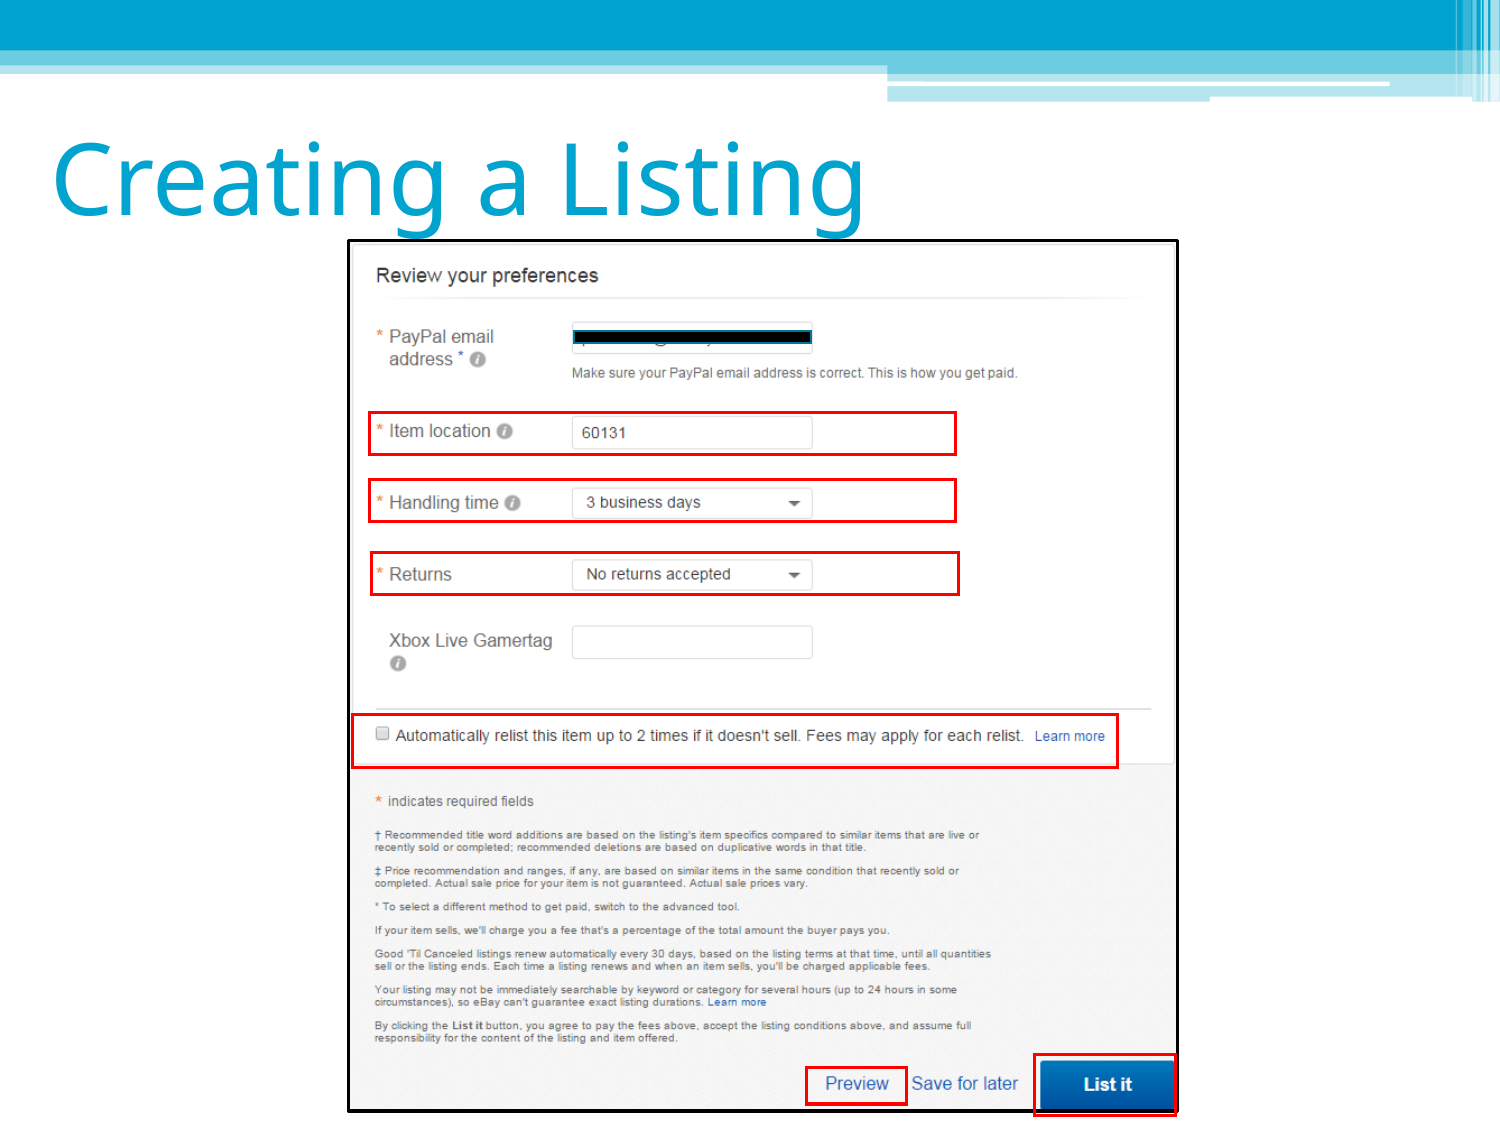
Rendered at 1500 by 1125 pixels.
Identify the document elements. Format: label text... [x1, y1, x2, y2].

title Creating a Listing [35, 87, 1386, 263]
text_box [1033, 1054, 1177, 1117]
picture [349, 242, 1176, 1110]
